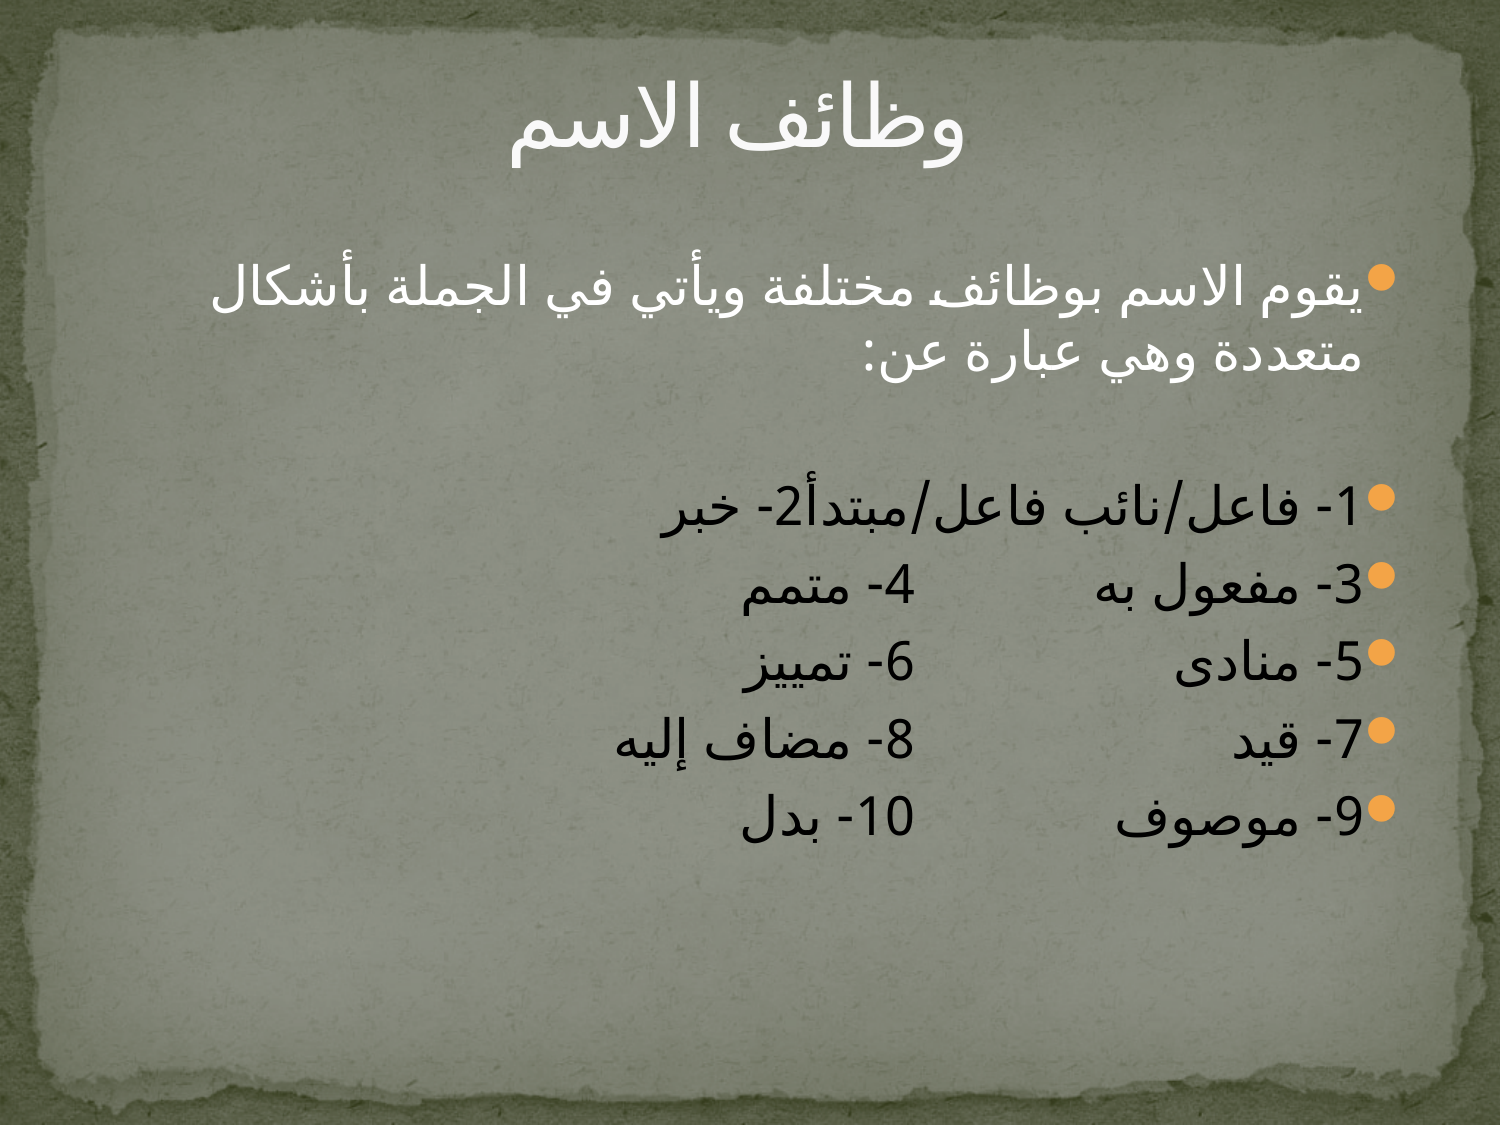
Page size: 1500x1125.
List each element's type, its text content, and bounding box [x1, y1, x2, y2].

title وظائف الاسم [74, 48, 1425, 173]
list يقوم الاسم بوظائف مختلفة ويأتي في الجملة بأشكال متعددة وهي عبارة عن: 1- فاعل/نائب فاعل/مبتدأ 2- خبر 3- مفعول به 4- متمم 5- منادى 6- تمييز 7- قيد 8- مضاف إليه 9- موصوف 10- بدل [75, 243, 1425, 1083]
